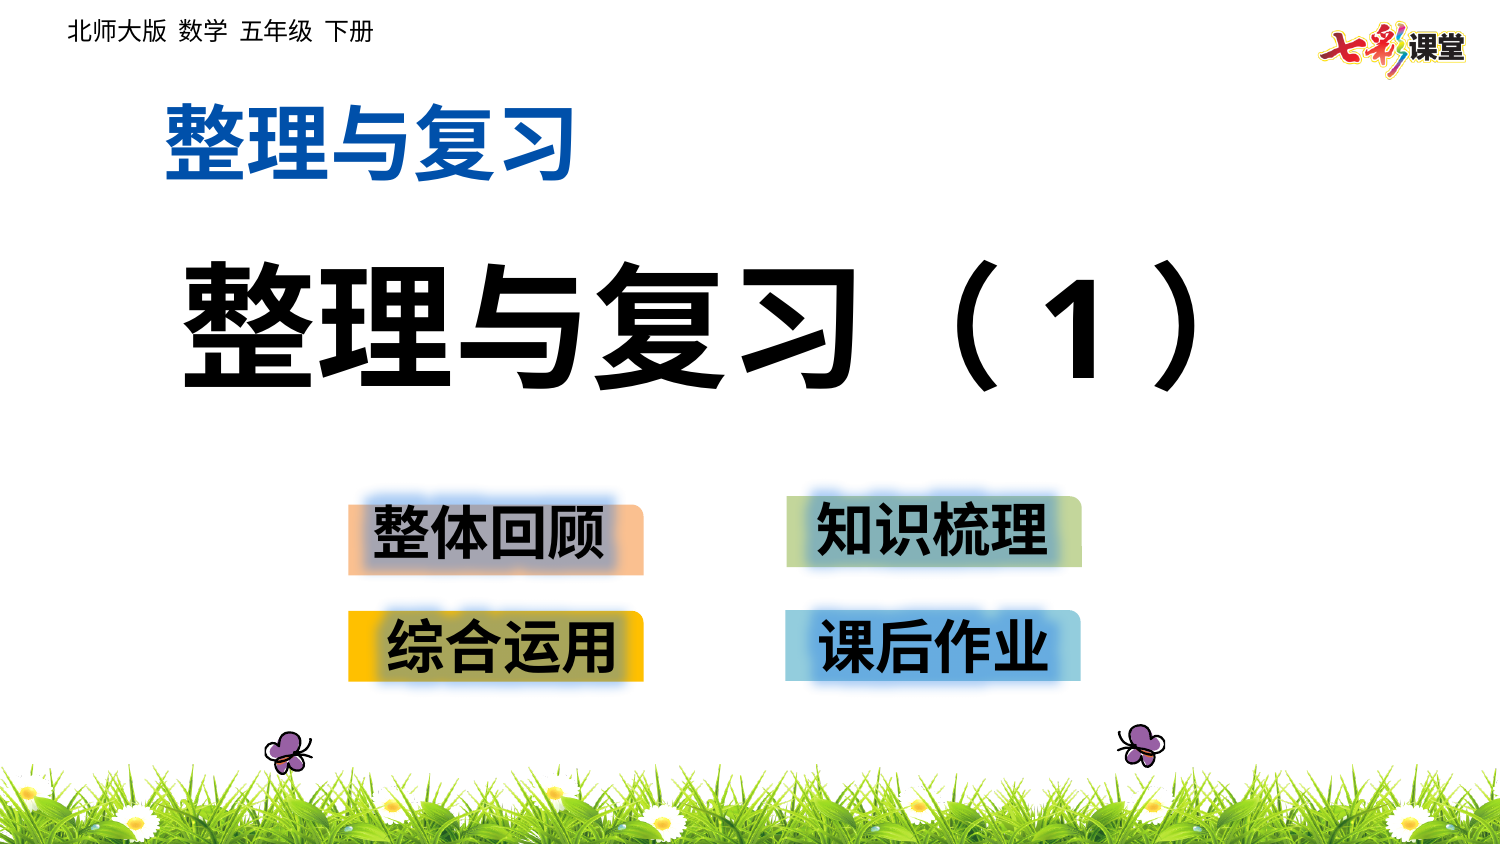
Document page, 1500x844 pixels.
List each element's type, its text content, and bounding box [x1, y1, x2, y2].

text_box 整理与复习（1） [167, 235, 1298, 412]
text_box 整体回顾 [353, 484, 626, 579]
picture [1316, 20, 1468, 80]
text_box 综合运用 [367, 598, 640, 693]
picture [0, 723, 1500, 844]
text_box 整理与复习 [152, 85, 592, 197]
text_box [0, 0, 573, 70]
text_box 知识梳理 [796, 481, 1069, 575]
text_box 课后作业 [798, 598, 1070, 693]
